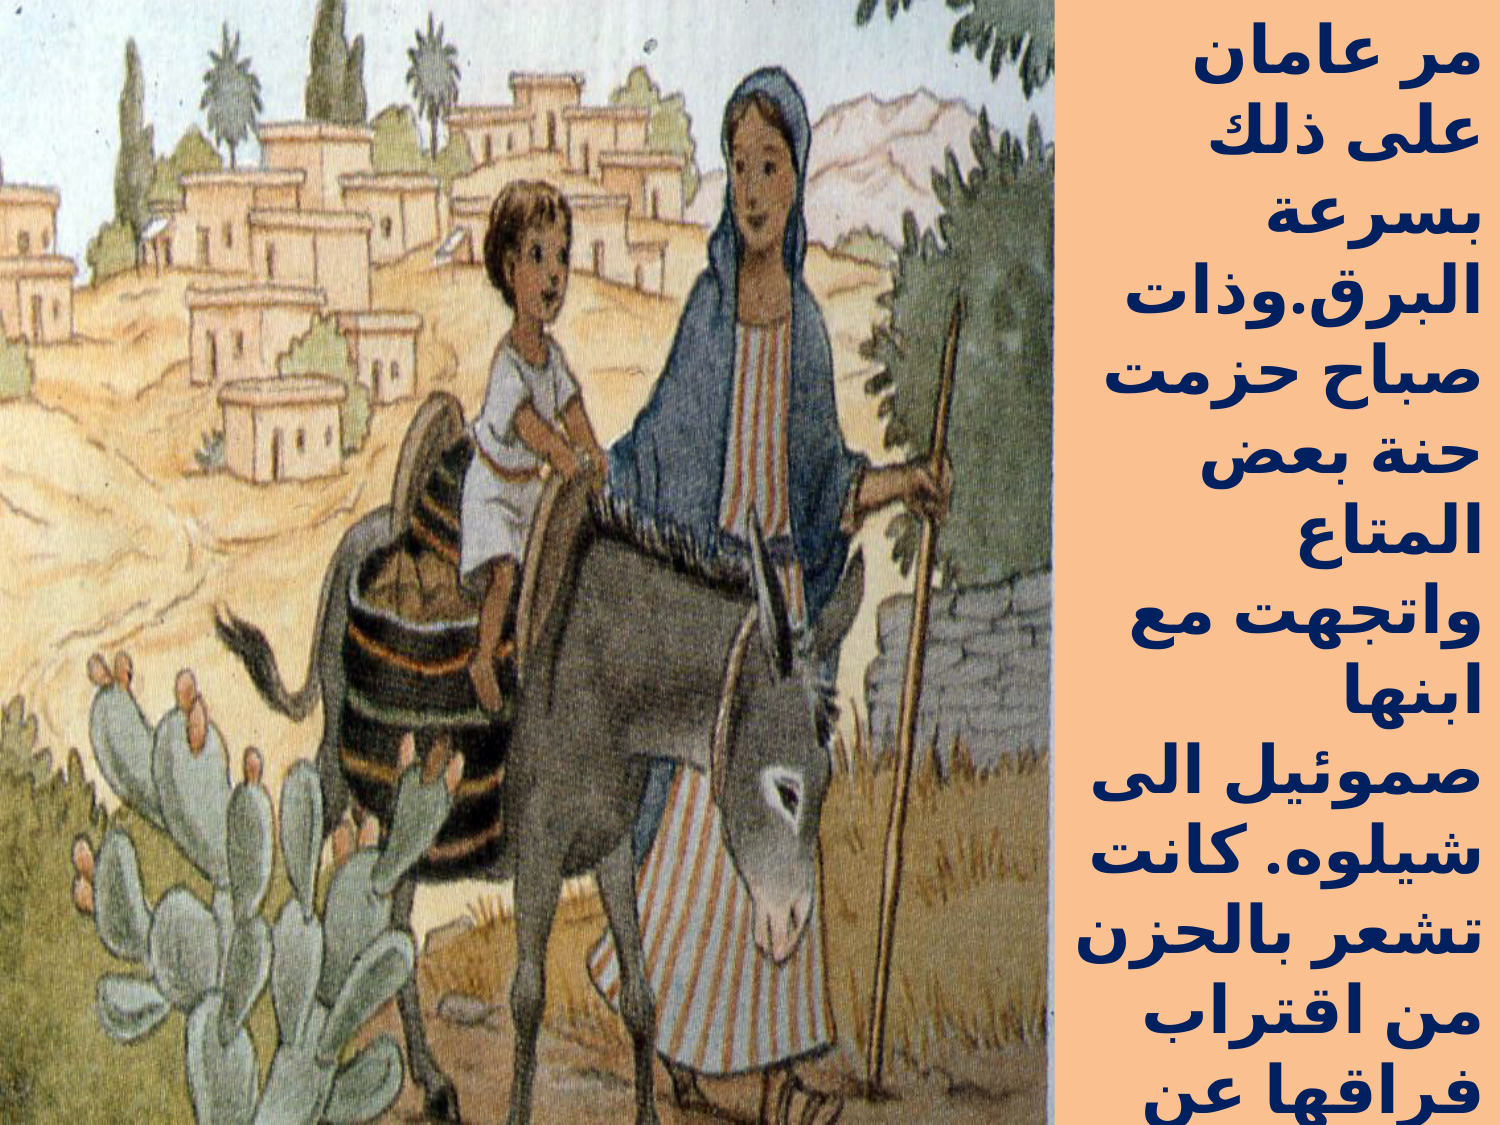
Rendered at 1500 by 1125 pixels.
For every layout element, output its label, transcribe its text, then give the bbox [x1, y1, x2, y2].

text_box مر عامان على ذلك بسرعة البرق.وذات صباح حزمت حنة بعض المتاع واتجهت مع ابنها صموئيل الى شيلوه. كانت تشعر بالحزن من اقتراب فراقها عن ابنها. لكن عالي سيسهر عليه وهي تعرف جيدا أن صموئيل لن ينقصه شيئ في منزل الرب. [1056, 0, 1500, 1125]
picture [0, 0, 1055, 1125]
